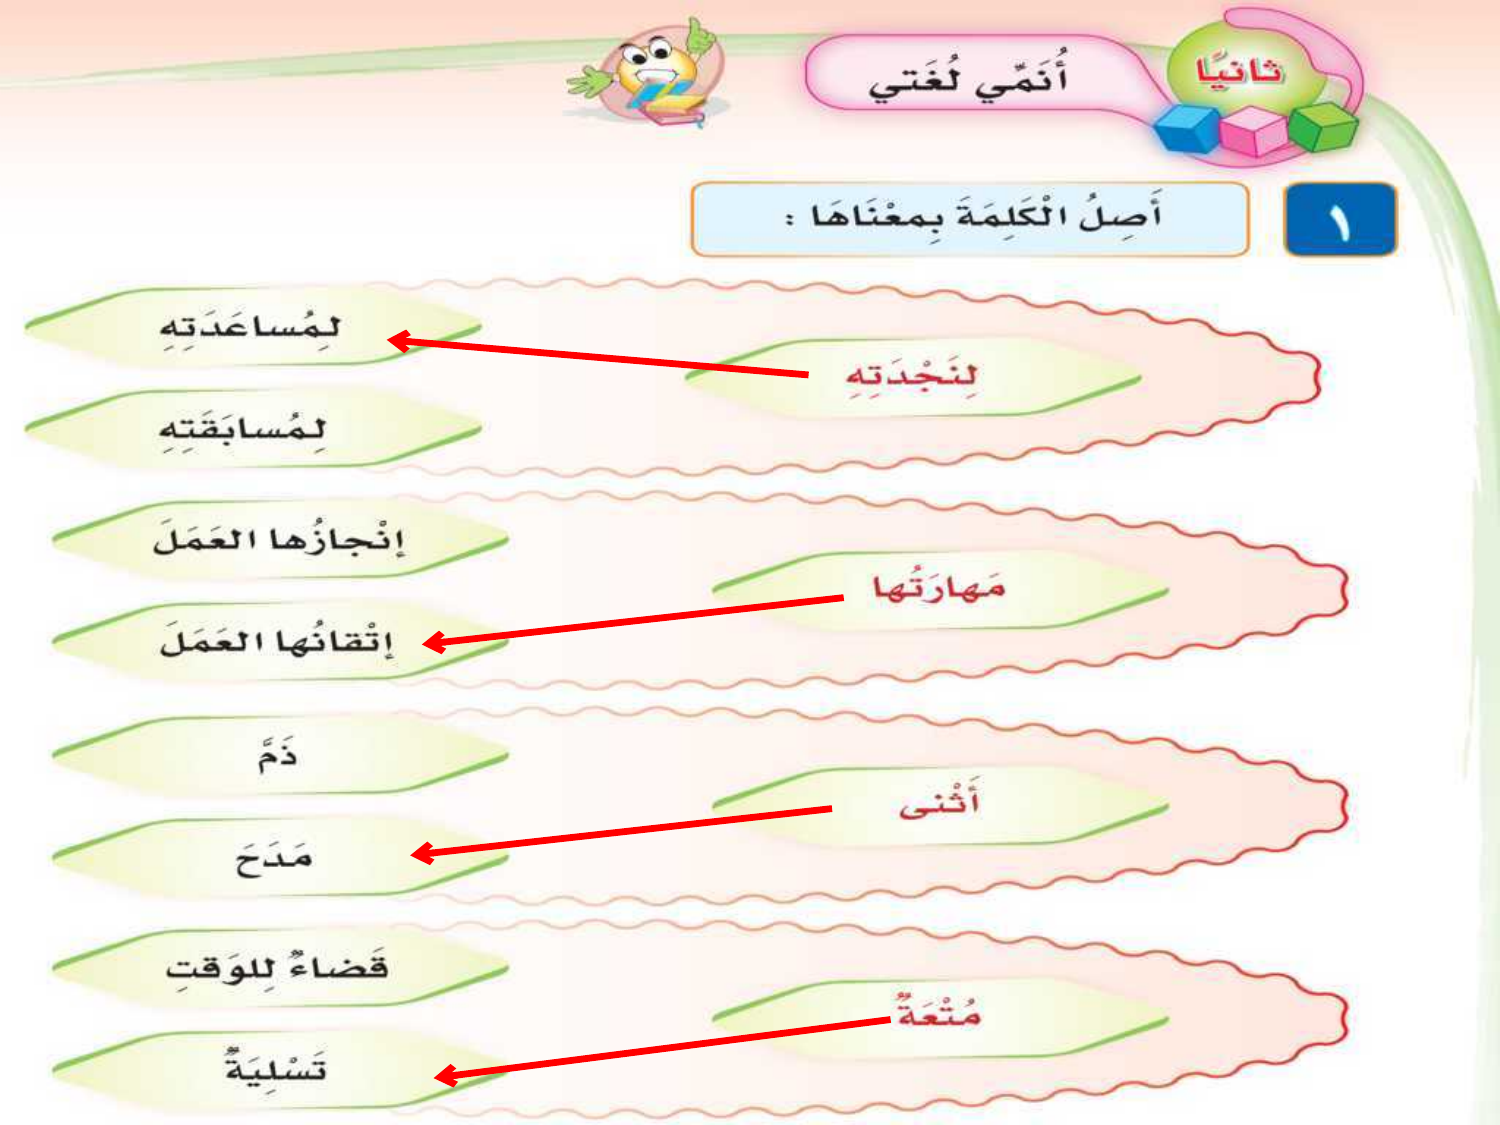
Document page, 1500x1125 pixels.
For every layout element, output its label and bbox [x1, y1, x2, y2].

text_box [409, 808, 833, 856]
text_box [386, 339, 809, 376]
text_box [421, 597, 844, 645]
text_box [433, 1019, 891, 1079]
picture [0, 0, 1500, 1125]
